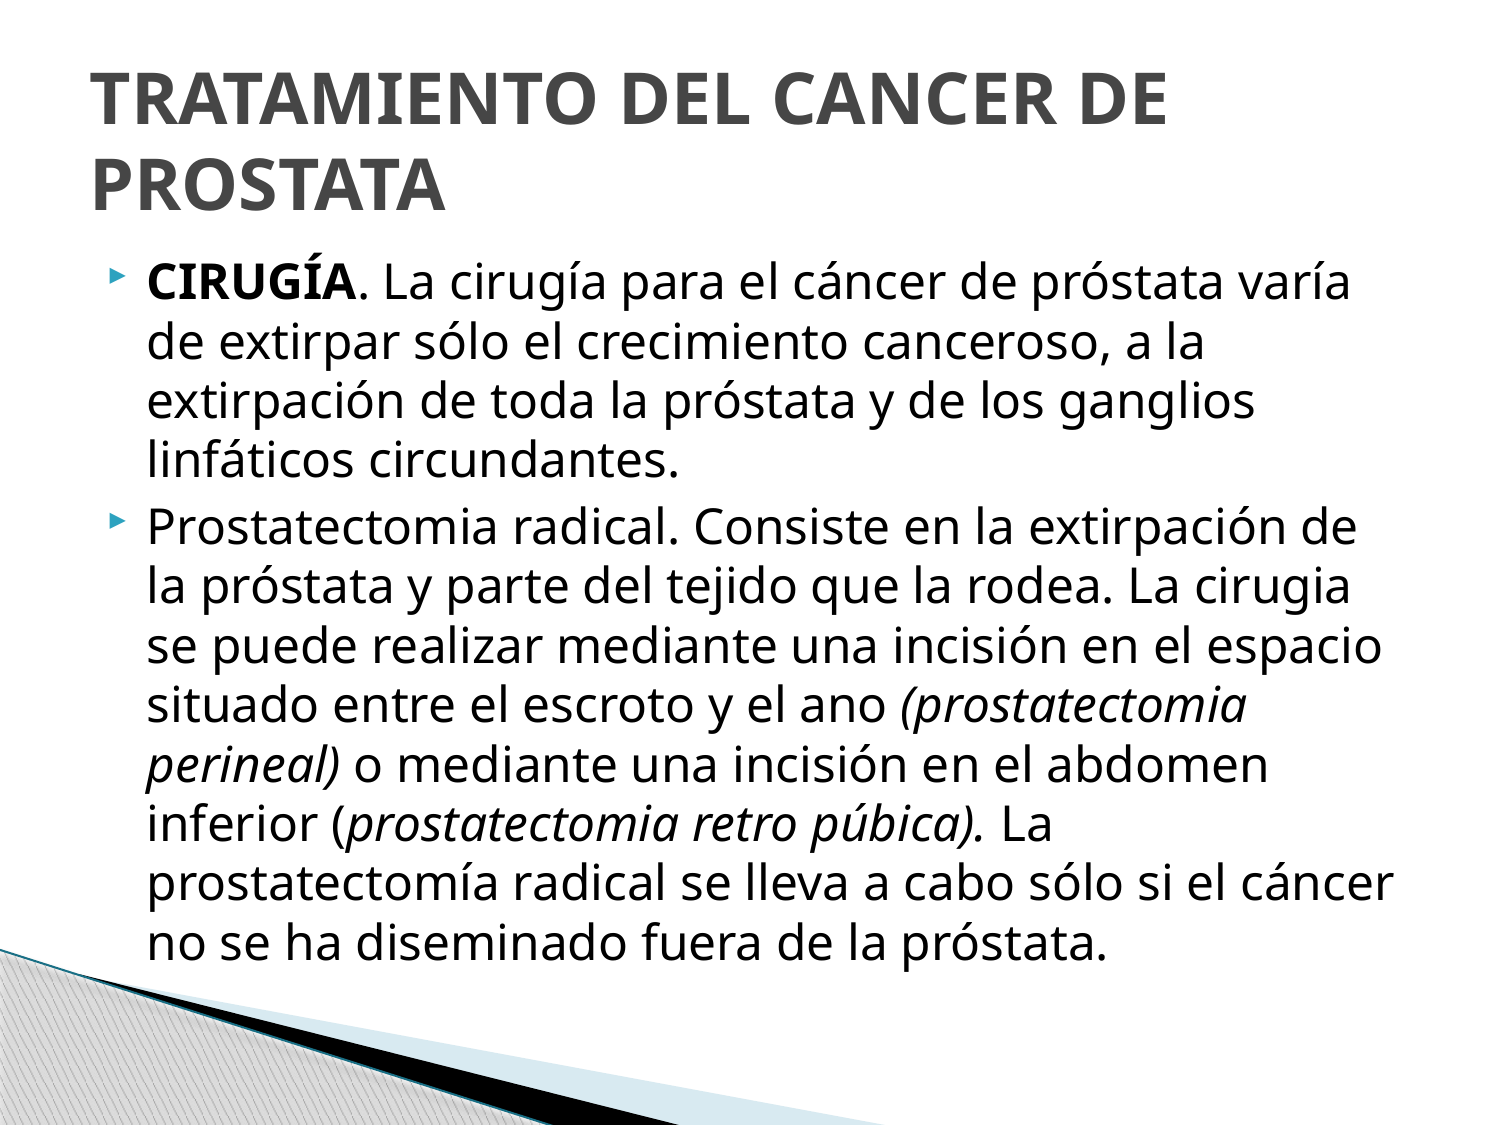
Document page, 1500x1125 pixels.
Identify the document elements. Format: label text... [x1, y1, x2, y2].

list CIRUGÍA. La cirugía para el cáncer de próstata varía de extirpar sólo el crecimiento canceroso, a la extirpación de toda la próstata y de los ganglios linfáticos circundantes. Prostatectomia radical. Consiste en la extirpación de la próstata y parte del tejido que la rodea. La cirugia se puede realizar mediante una incisión en el espacio situado entre el escroto y el ano (prostatectomia perineal) o mediante una incisión en el abdomen inferior (prostatectomia retro púbica). La prostatectomía radical se lleva a cabo sólo si el cáncer no se ha diseminado fuera de la próstata. [75, 243, 1425, 986]
title TRATAMIENTO DEL CANCER DE PROSTATA [75, 45, 1425, 233]
